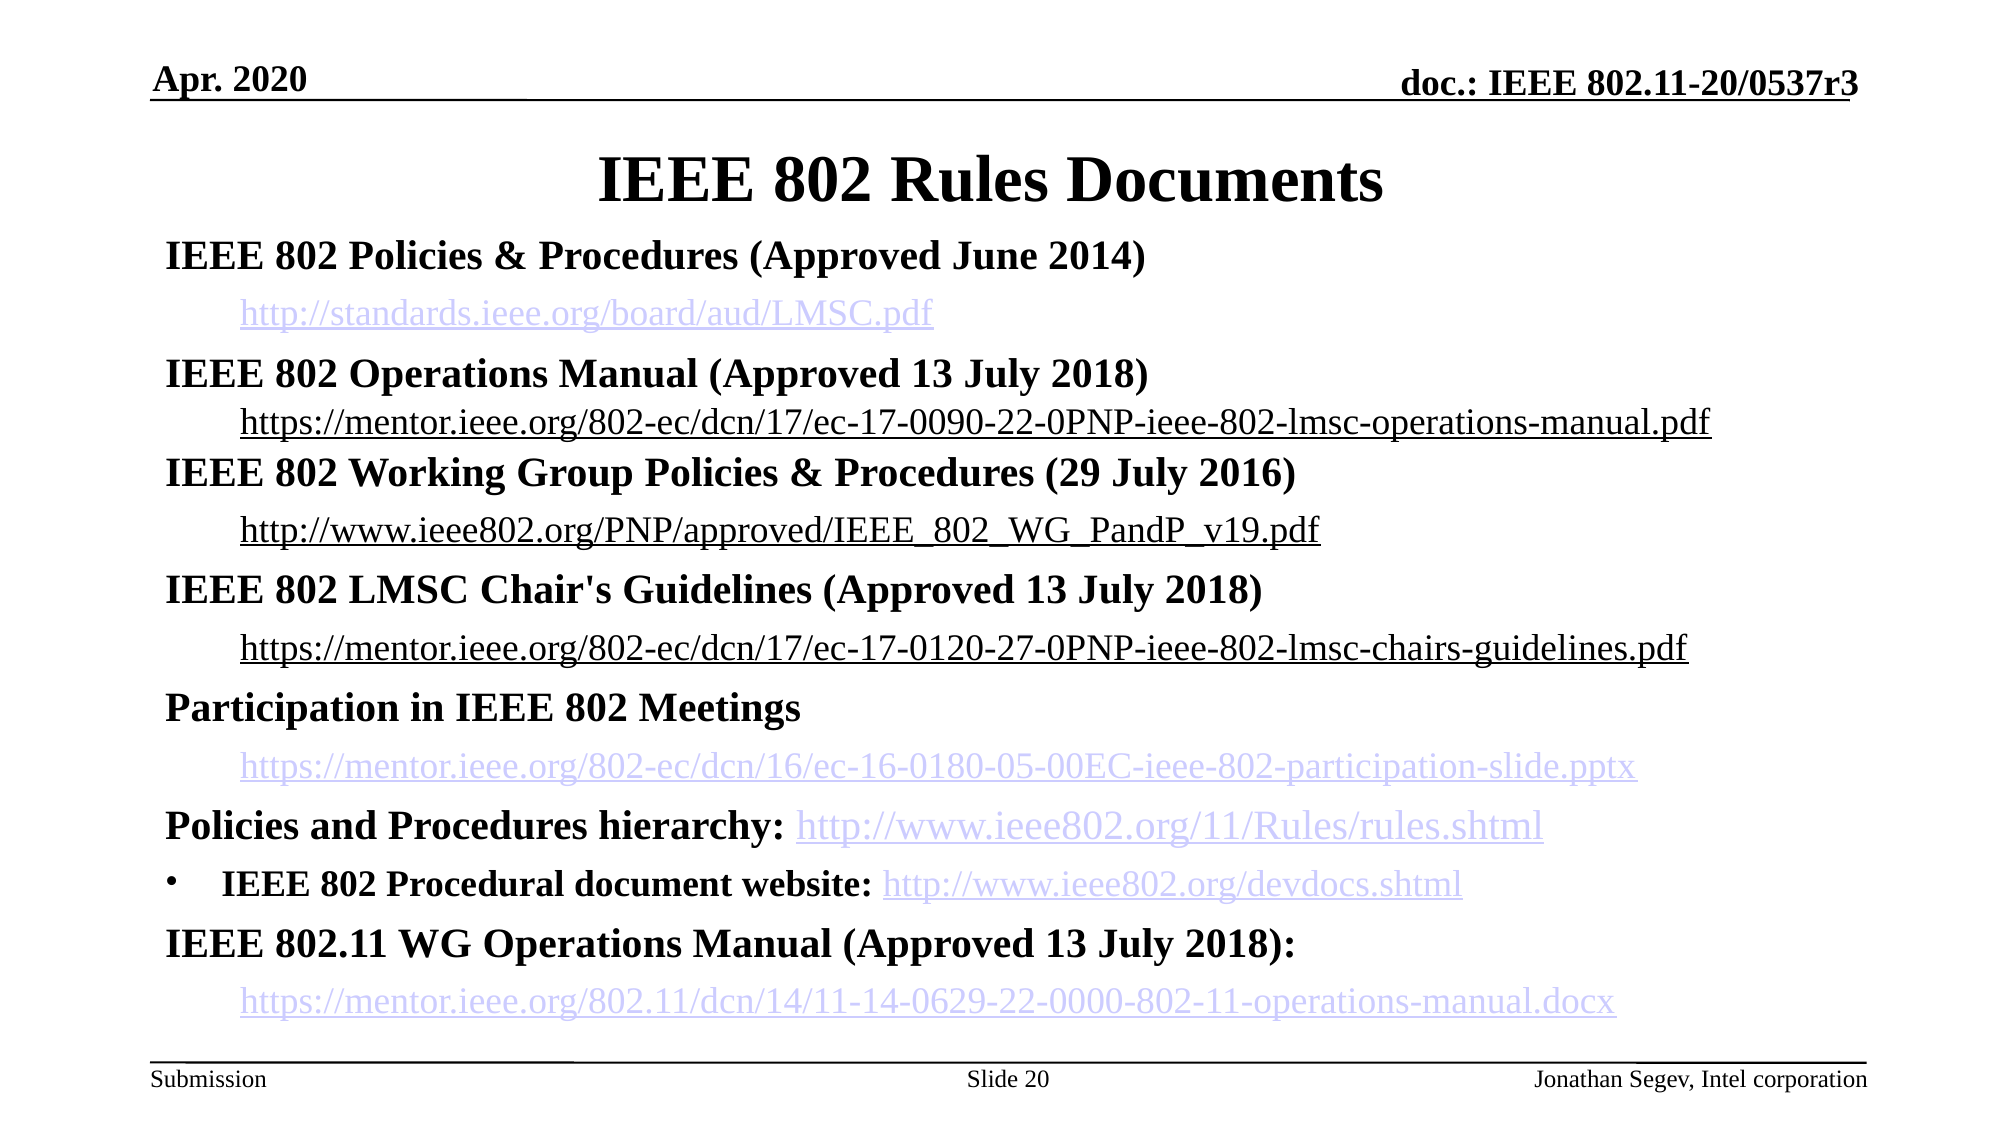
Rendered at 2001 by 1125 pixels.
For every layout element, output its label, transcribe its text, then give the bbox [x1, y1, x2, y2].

slide_number Slide 20 [950, 1061, 1067, 1123]
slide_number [152, 54, 563, 100]
title IEEE 802 Rules Documents [149, 112, 1850, 219]
list IEEE 802 Policies & Procedures (Approved June 2014) http://standards.ieee.org/board/aud/LMSC.pdf IEEE 802 Operations Manual (Approved 13 July 2018) https://mentor.ieee.org/802-ec/dcn/17/ec-17-0090-22-0PNP-ieee-802-lmsc-operations-manual.pdf IEEE 802 Working Group Policies & Procedures (29 July 2016) http://www.ieee802.org/PNP/approved/IEEE_802_WG_PandP_v19.pdf IEEE 802 LMSC Chair's Guidelines (Approved 13 July 2018) https://mentor.ieee.org/802-ec/dcn/17/ec-17-0120-27-0PNP-ieee-802-lmsc-chairs-guidelines.pdf Participation in IEEE 802 Meetings https://mentor.ieee.org/802-ec/dcn/16/ec-16-0180-05-00EC-ieee-802-participation-slide.pptx Policies and Procedures hierarchy: http://www.ieee802.org/11/Rules/rules.shtml IEEE 802 Procedural document website: http://www.ieee802.org/devdocs.shtml IEEE 802.11 WG Operations Manual (Approved 13 July 2018): https://mentor.ieee.org/802.11/dcn/14/11-14-0629-22-0000-802-11-operations-manual.docx [149, 219, 1850, 1003]
footer Jonathan Segev, Intel corporation [1171, 1061, 1869, 1093]
